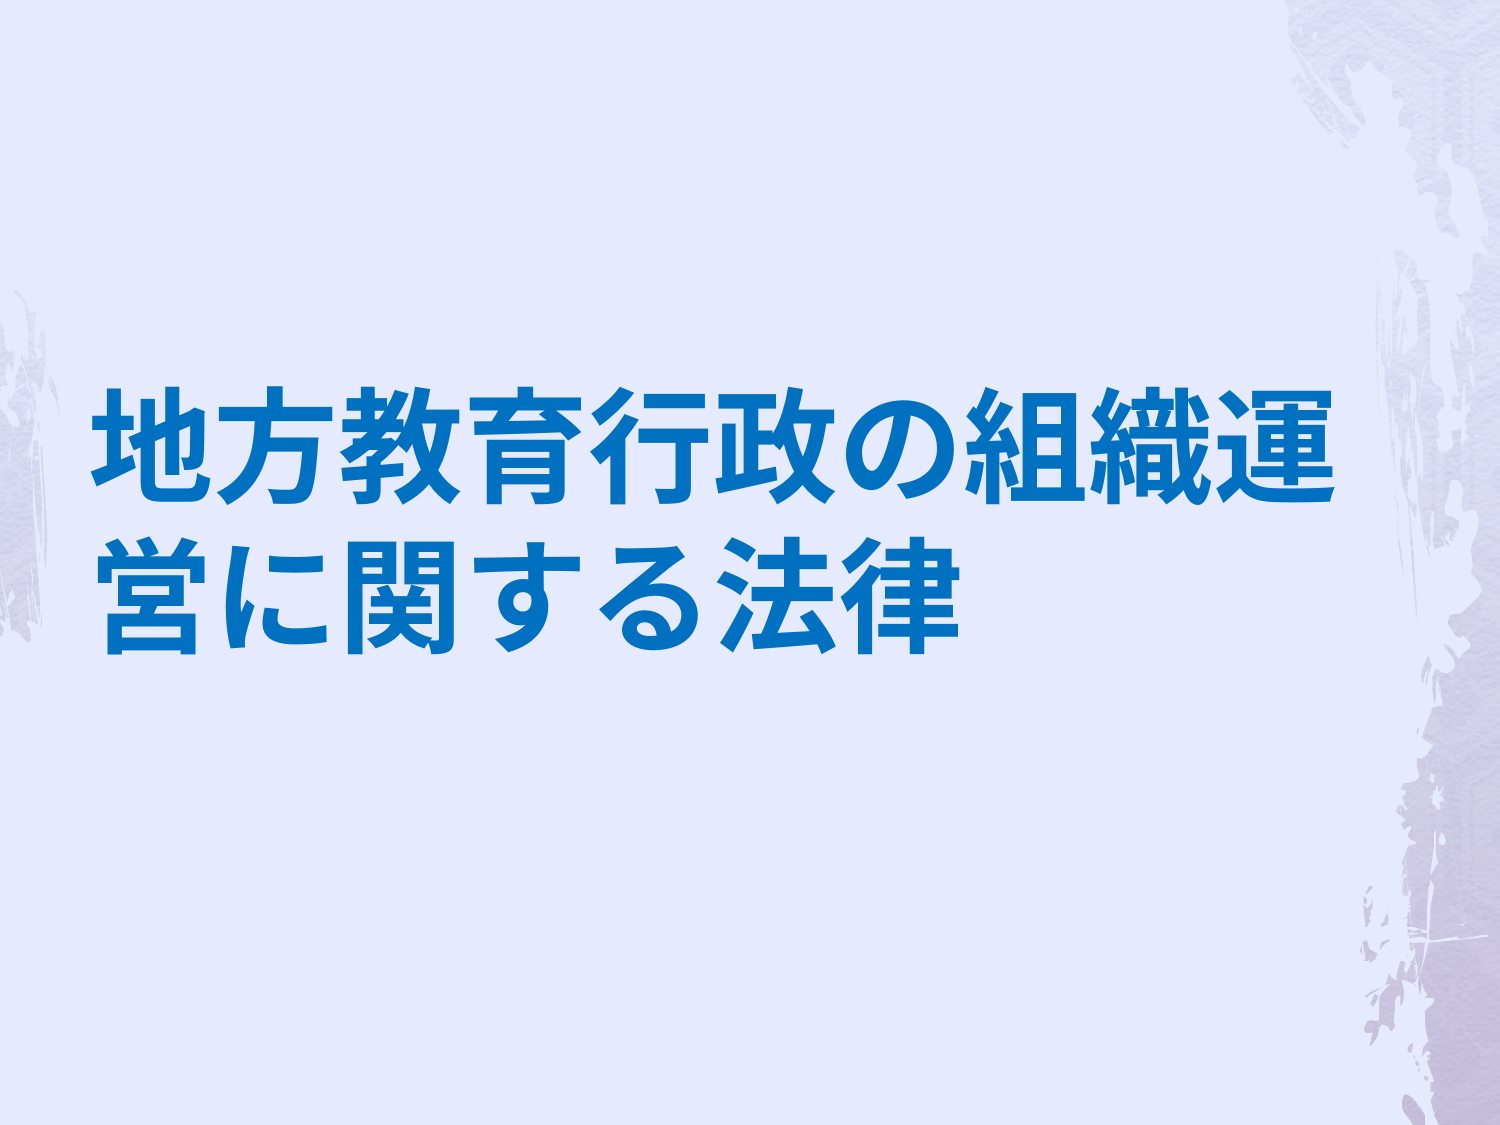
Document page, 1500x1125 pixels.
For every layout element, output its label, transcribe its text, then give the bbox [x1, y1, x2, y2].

text_box 地方教育行政の組織運営に関する法律 [88, 564, 1439, 669]
